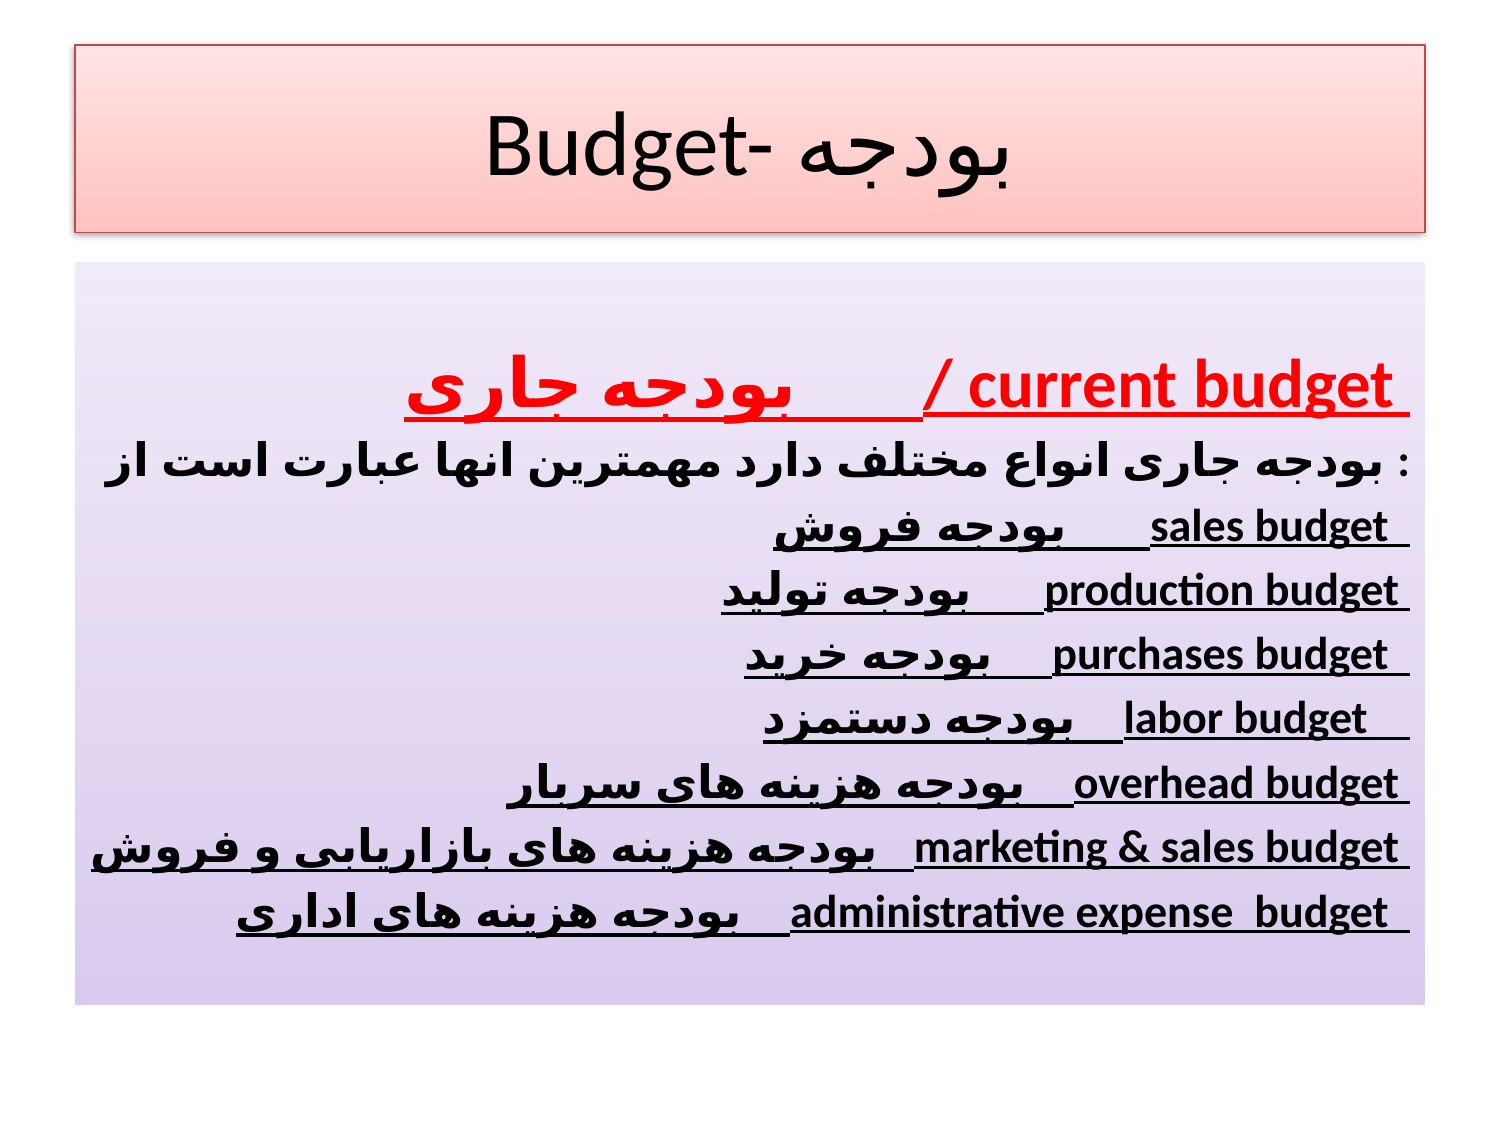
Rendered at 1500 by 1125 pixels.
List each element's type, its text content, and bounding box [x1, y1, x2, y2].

list بودجه جاری / current budget بودجه جاری انواع مختلف دارد مهمترین انها عبارت است از : بودجه فروش sales budget بودجه تولید production budget بودجه خرید purchases budget بودجه دستمزد labor budget بودجه هزینه های سربار overhead budget بودجه هزینه های بازاریابی و فروش marketing & sales budget بودجه هزینه های اداری administrative expense budget [75, 262, 1425, 1005]
title Budget- بودجه [74, 44, 1426, 233]
